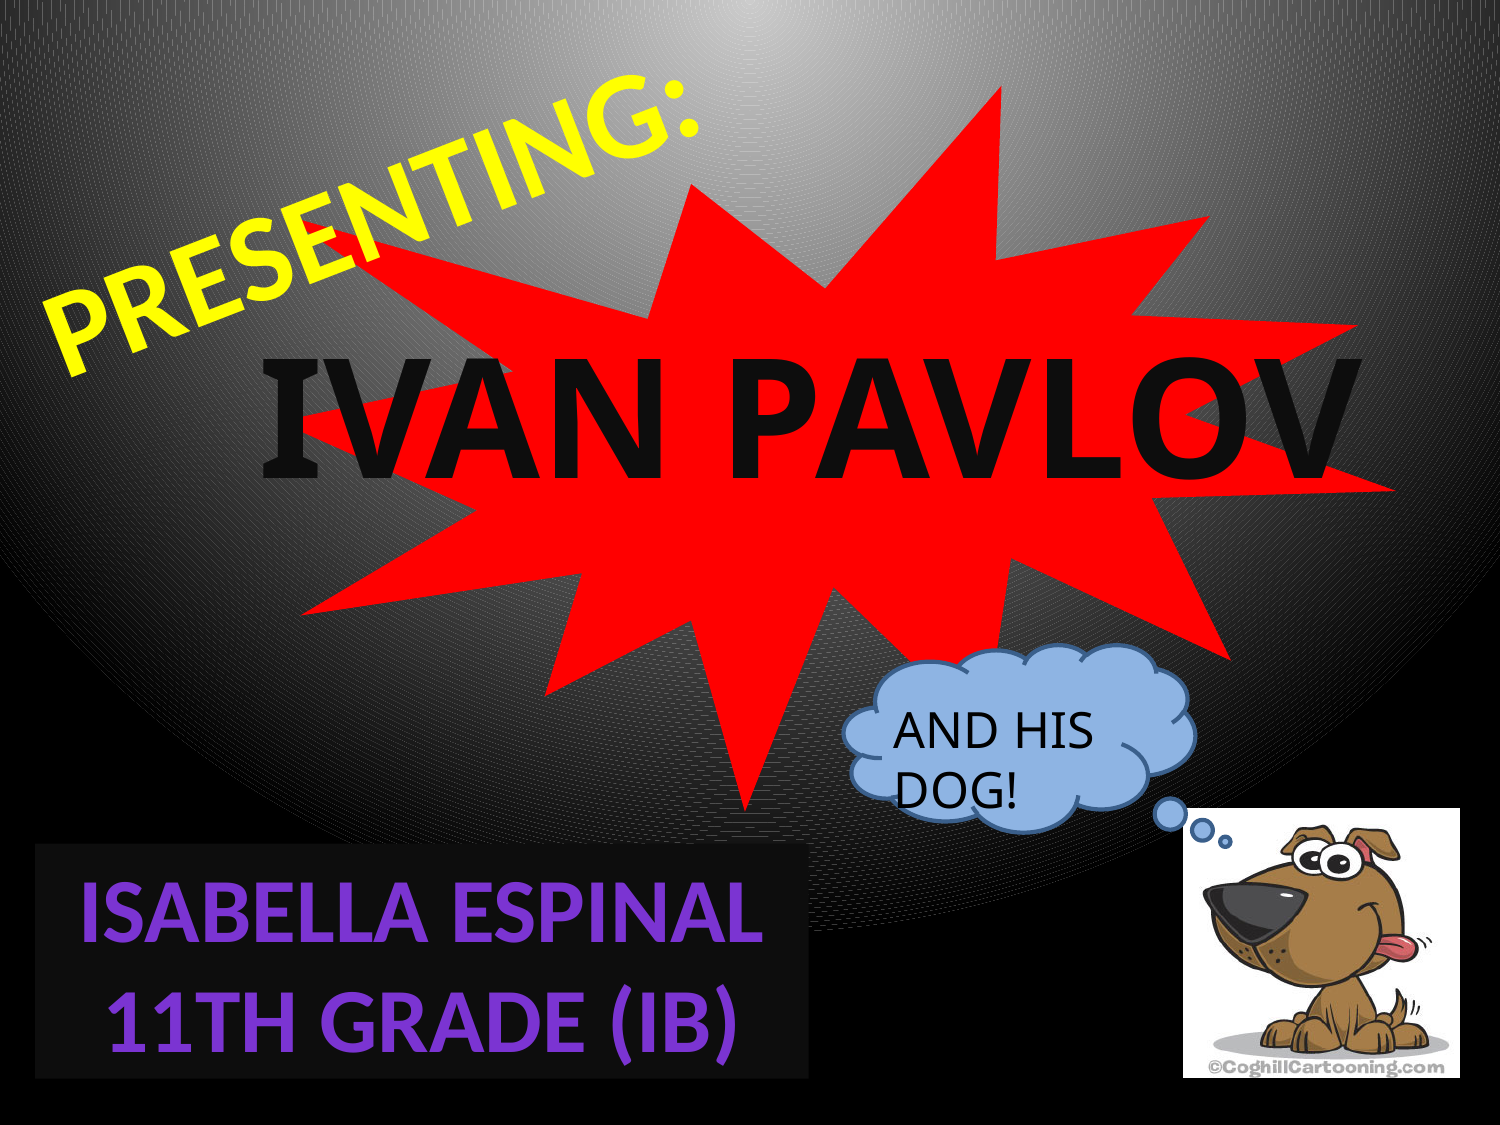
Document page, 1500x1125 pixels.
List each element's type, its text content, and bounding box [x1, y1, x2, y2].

text_box [1158, 796, 1186, 832]
text_box IVAN PAVLOV [243, 304, 1378, 520]
text_box [1378, 482, 1399, 494]
text_box [389, 262, 603, 304]
text_box [990, 827, 1057, 835]
text_box [650, 83, 1212, 304]
picture [1183, 808, 1460, 1079]
text_box Isabella espinal 11th grade (ib) [35, 843, 809, 1079]
text_box [841, 643, 1198, 800]
text_box PRESENTING: [3, 1, 735, 416]
text_box AND HIS DOG! [878, 691, 1161, 827]
text_box [298, 520, 1234, 814]
